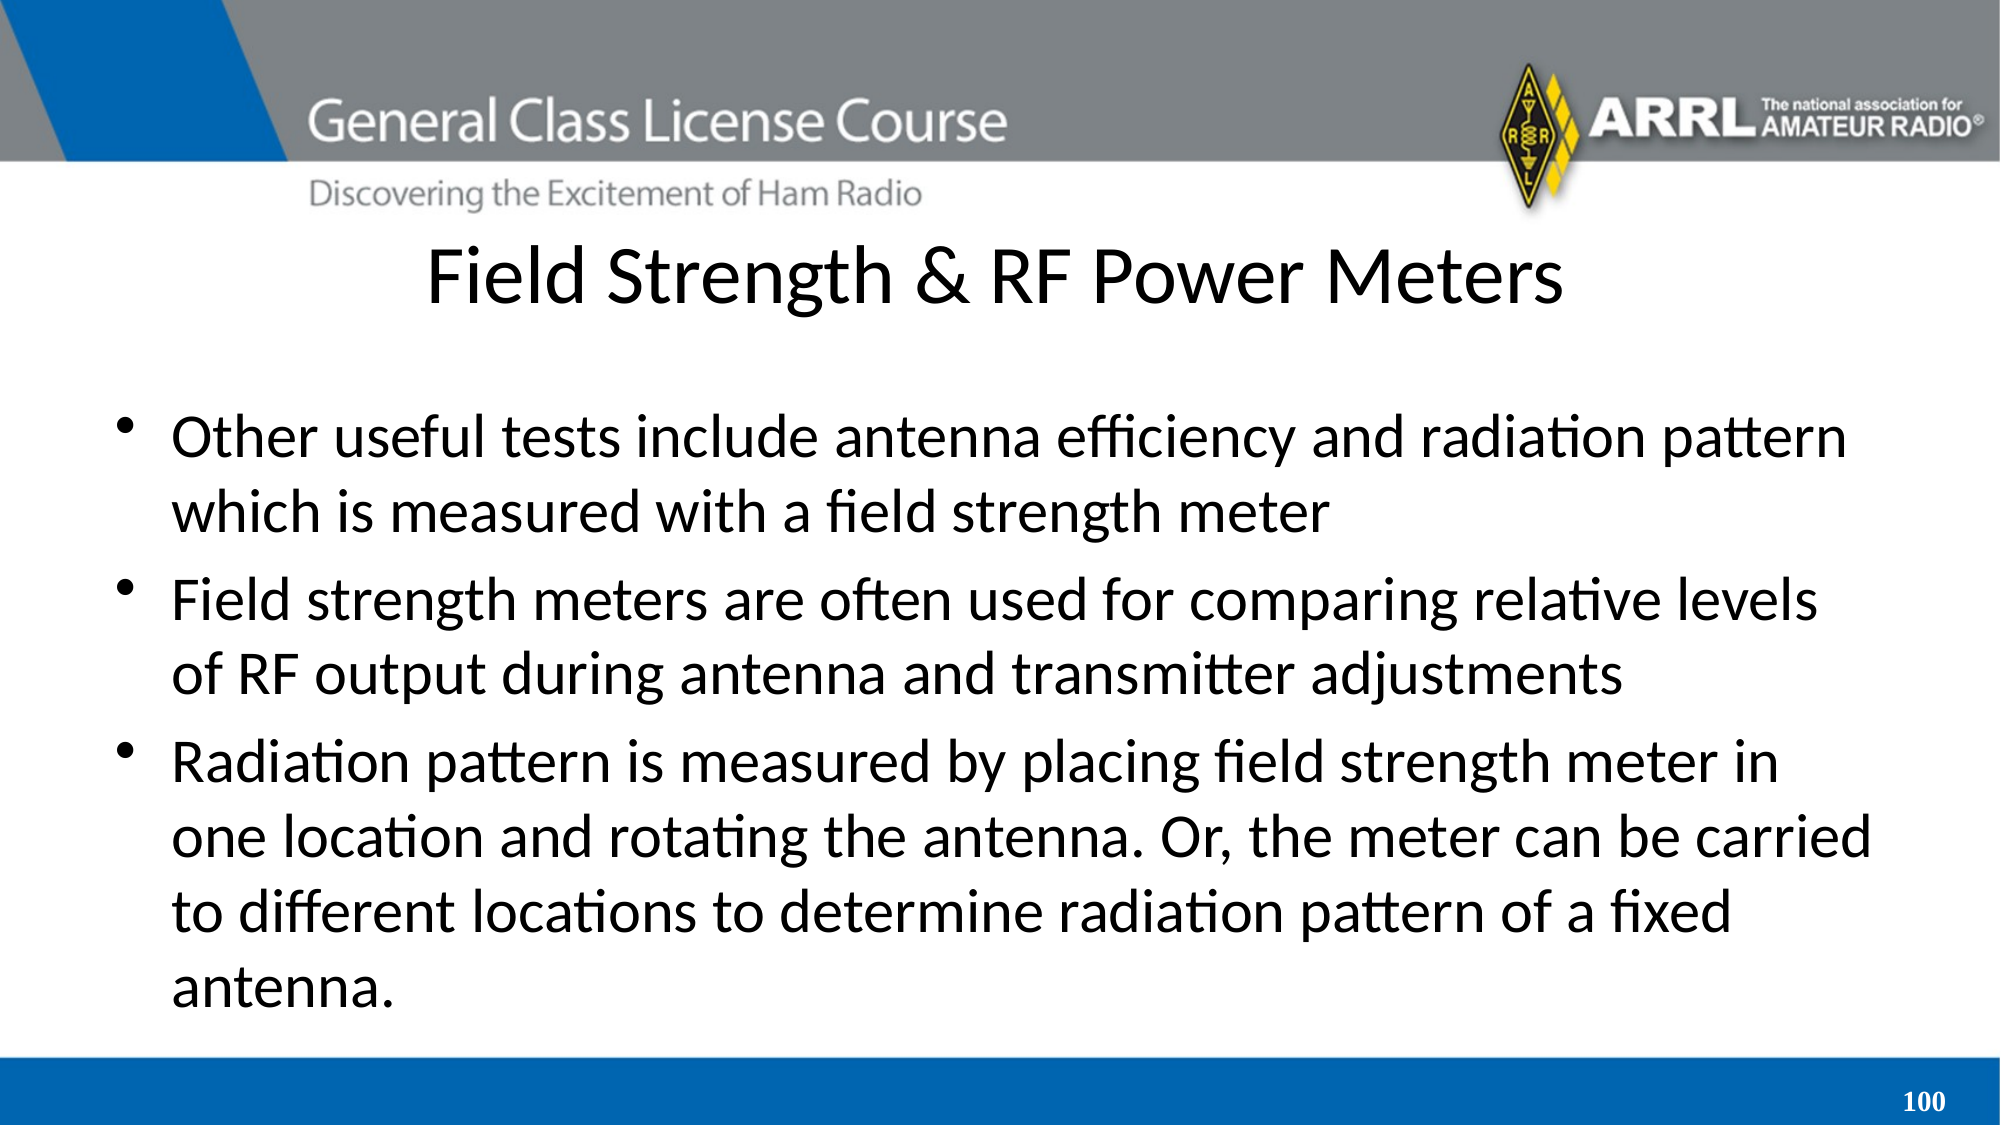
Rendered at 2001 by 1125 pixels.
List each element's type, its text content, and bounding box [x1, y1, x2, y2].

list Other useful tests include antenna efficiency and radiation pattern which is measured with a field strength meter Field strength meters are often used for comparing relative levels of RF output during antenna and transmitter adjustments Radiation pattern is measured by placing field strength meter in one location and rotating the antenna. Or, the meter can be carried to different locations to determine radiation pattern of a fixed antenna. [99, 387, 1900, 1050]
picture [0, 0, 2001, 1125]
title Field Strength & RF Power Meters [96, 212, 1897, 356]
